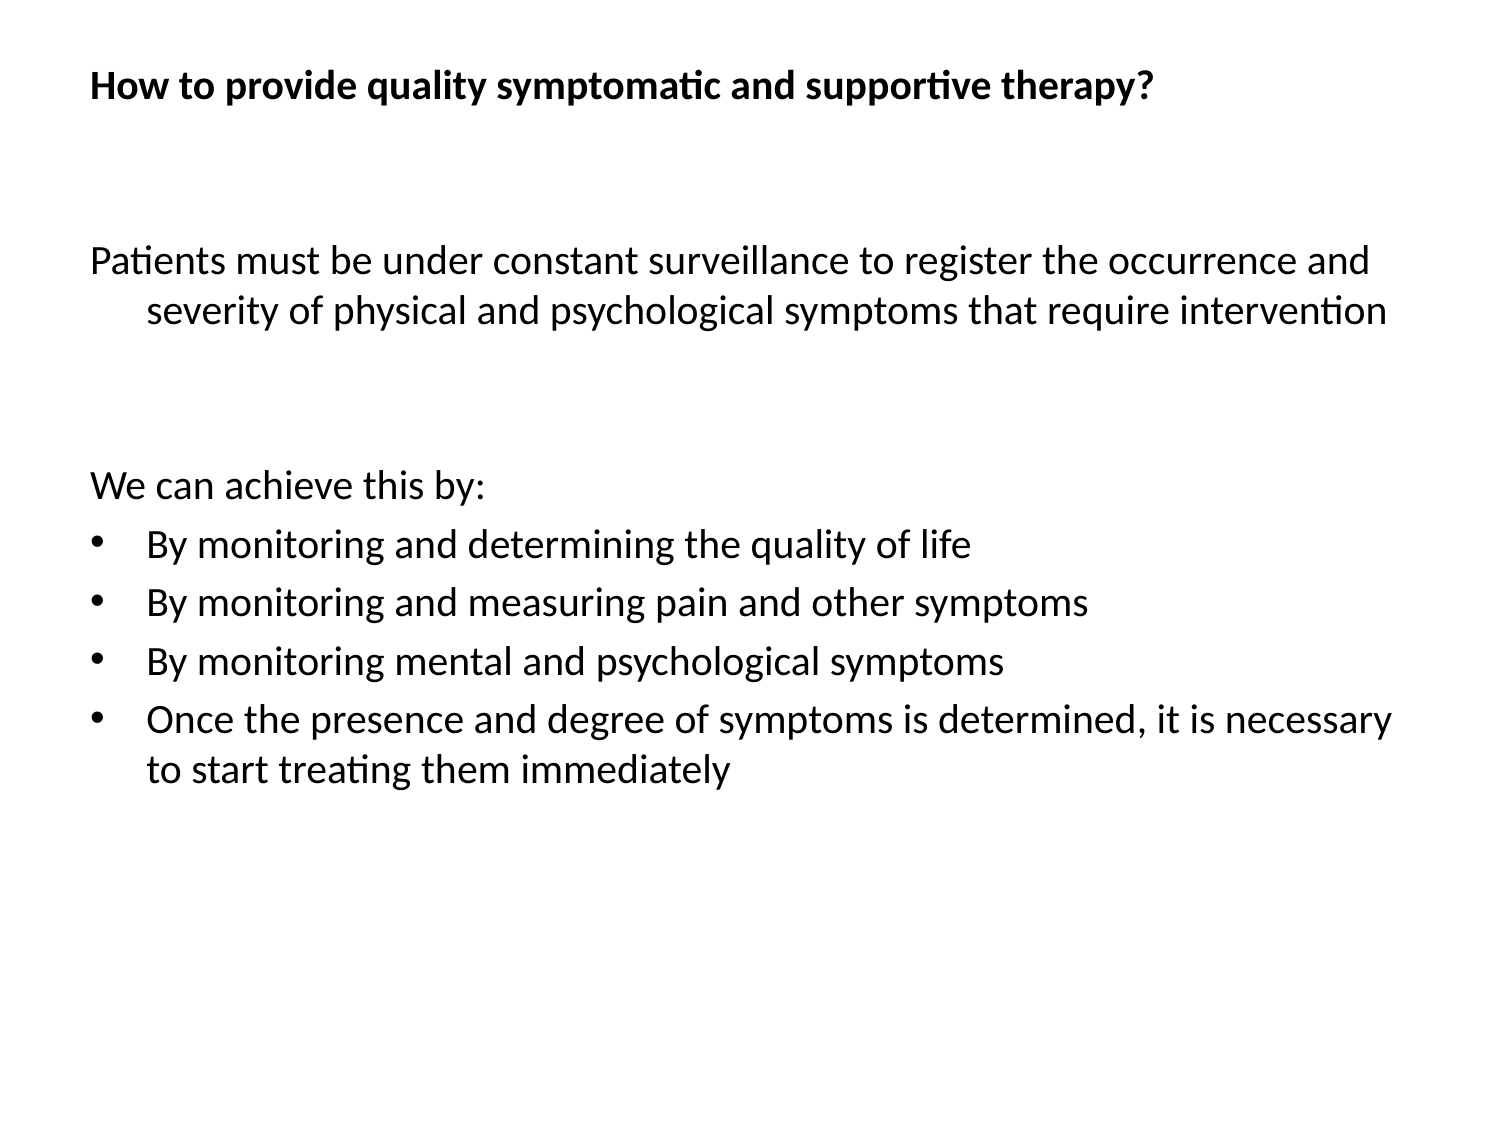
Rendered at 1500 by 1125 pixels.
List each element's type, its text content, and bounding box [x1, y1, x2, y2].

list How to provide quality symptomatic and supportive therapy? Patients must be under constant surveillance to register the occurrence and severity of physical and psychological symptoms that require intervention We can achieve this by: By monitoring and determining the quality of life By monitoring and measuring pain and other symptoms By monitoring mental and psychological symptoms Once the presence and degree of symptoms is determined, it is necessary to start treating them immediately [75, 50, 1425, 1005]
